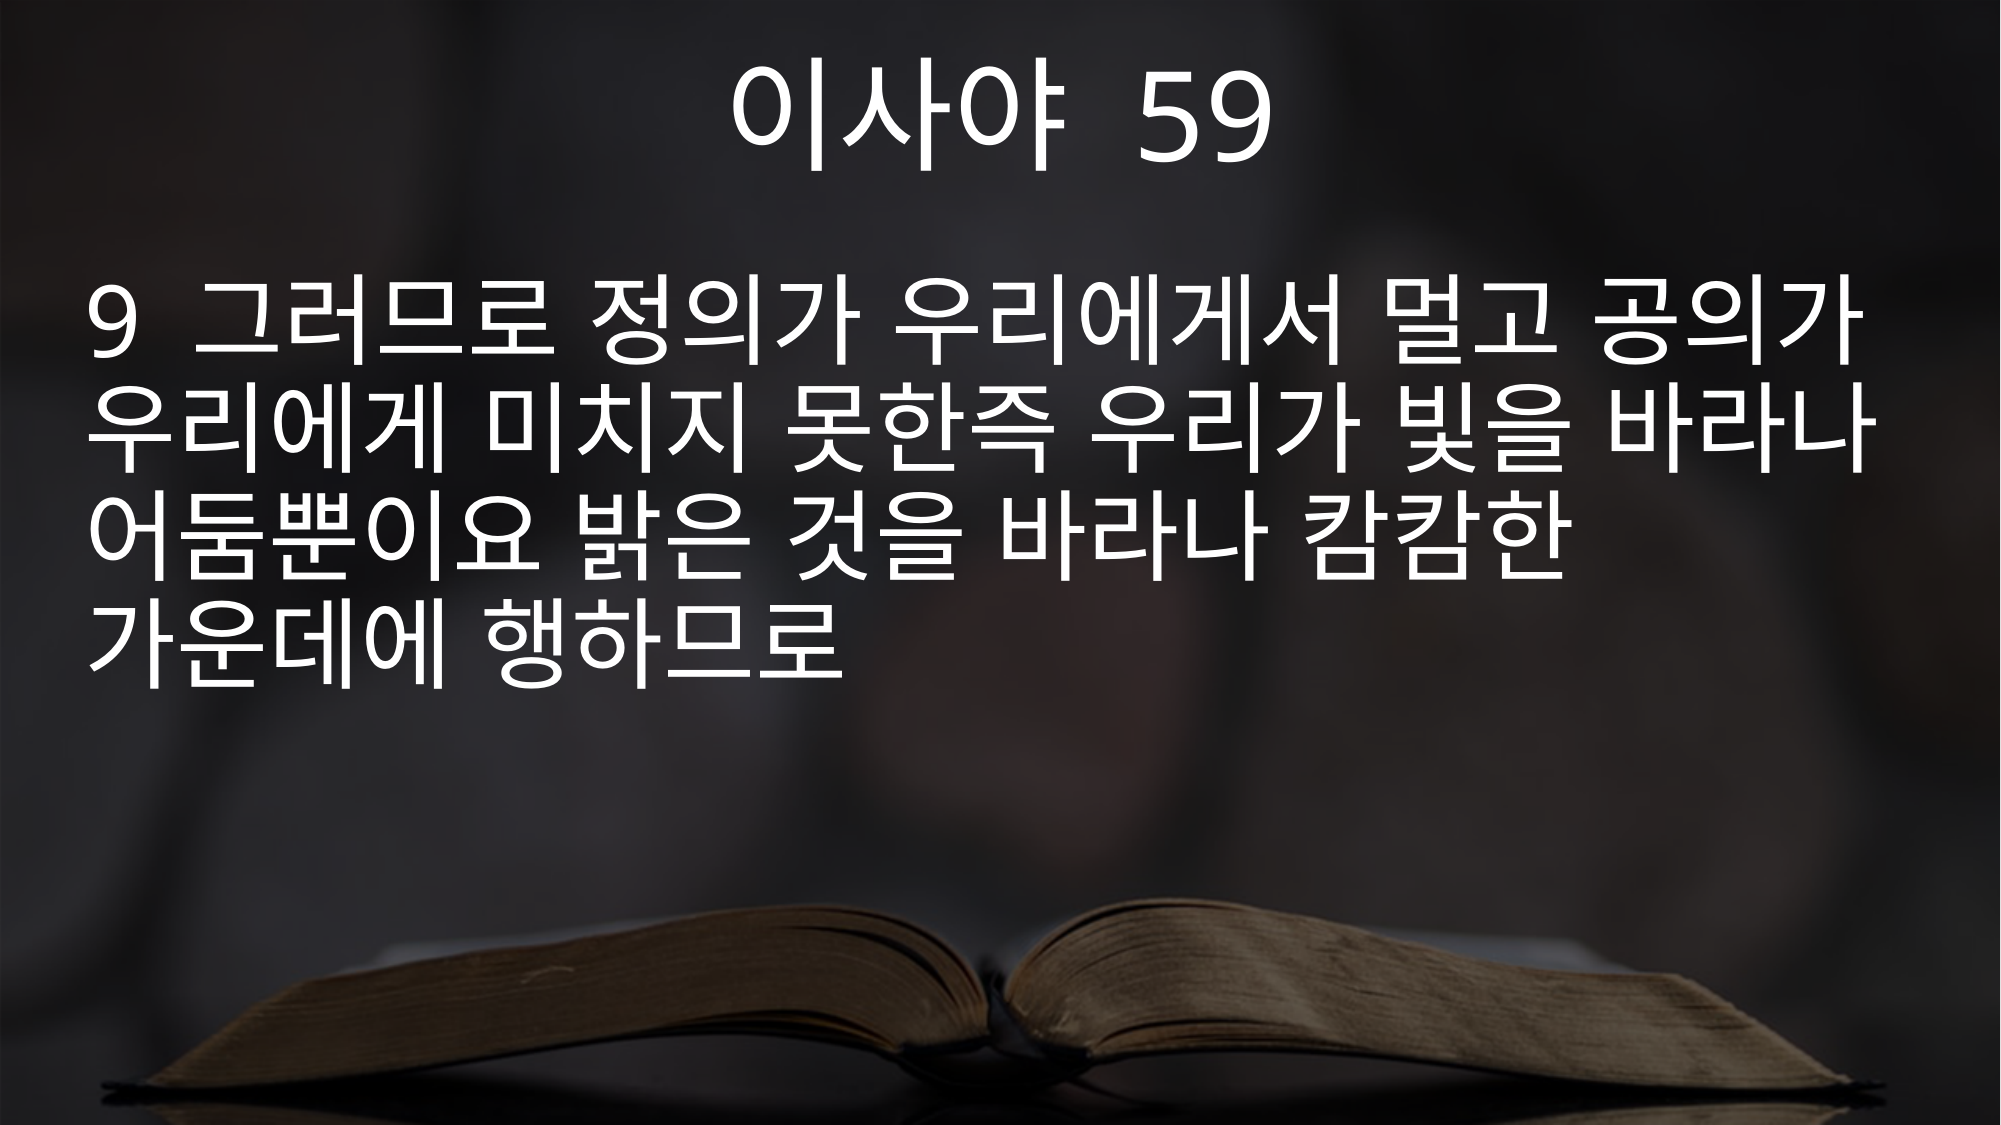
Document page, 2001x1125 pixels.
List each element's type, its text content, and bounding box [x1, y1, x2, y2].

picture [0, 0, 2001, 1125]
footer 이사야 59 [0, 32, 2000, 192]
list 9 그러므로 정의가 우리에게서 멀고 공의가 우리에게 미치지 못한즉 우리가 빛을 바라나 어둠뿐이요 밝은 것을 바라나 캄캄한 가운데에 행하므로 [69, 263, 1953, 423]
